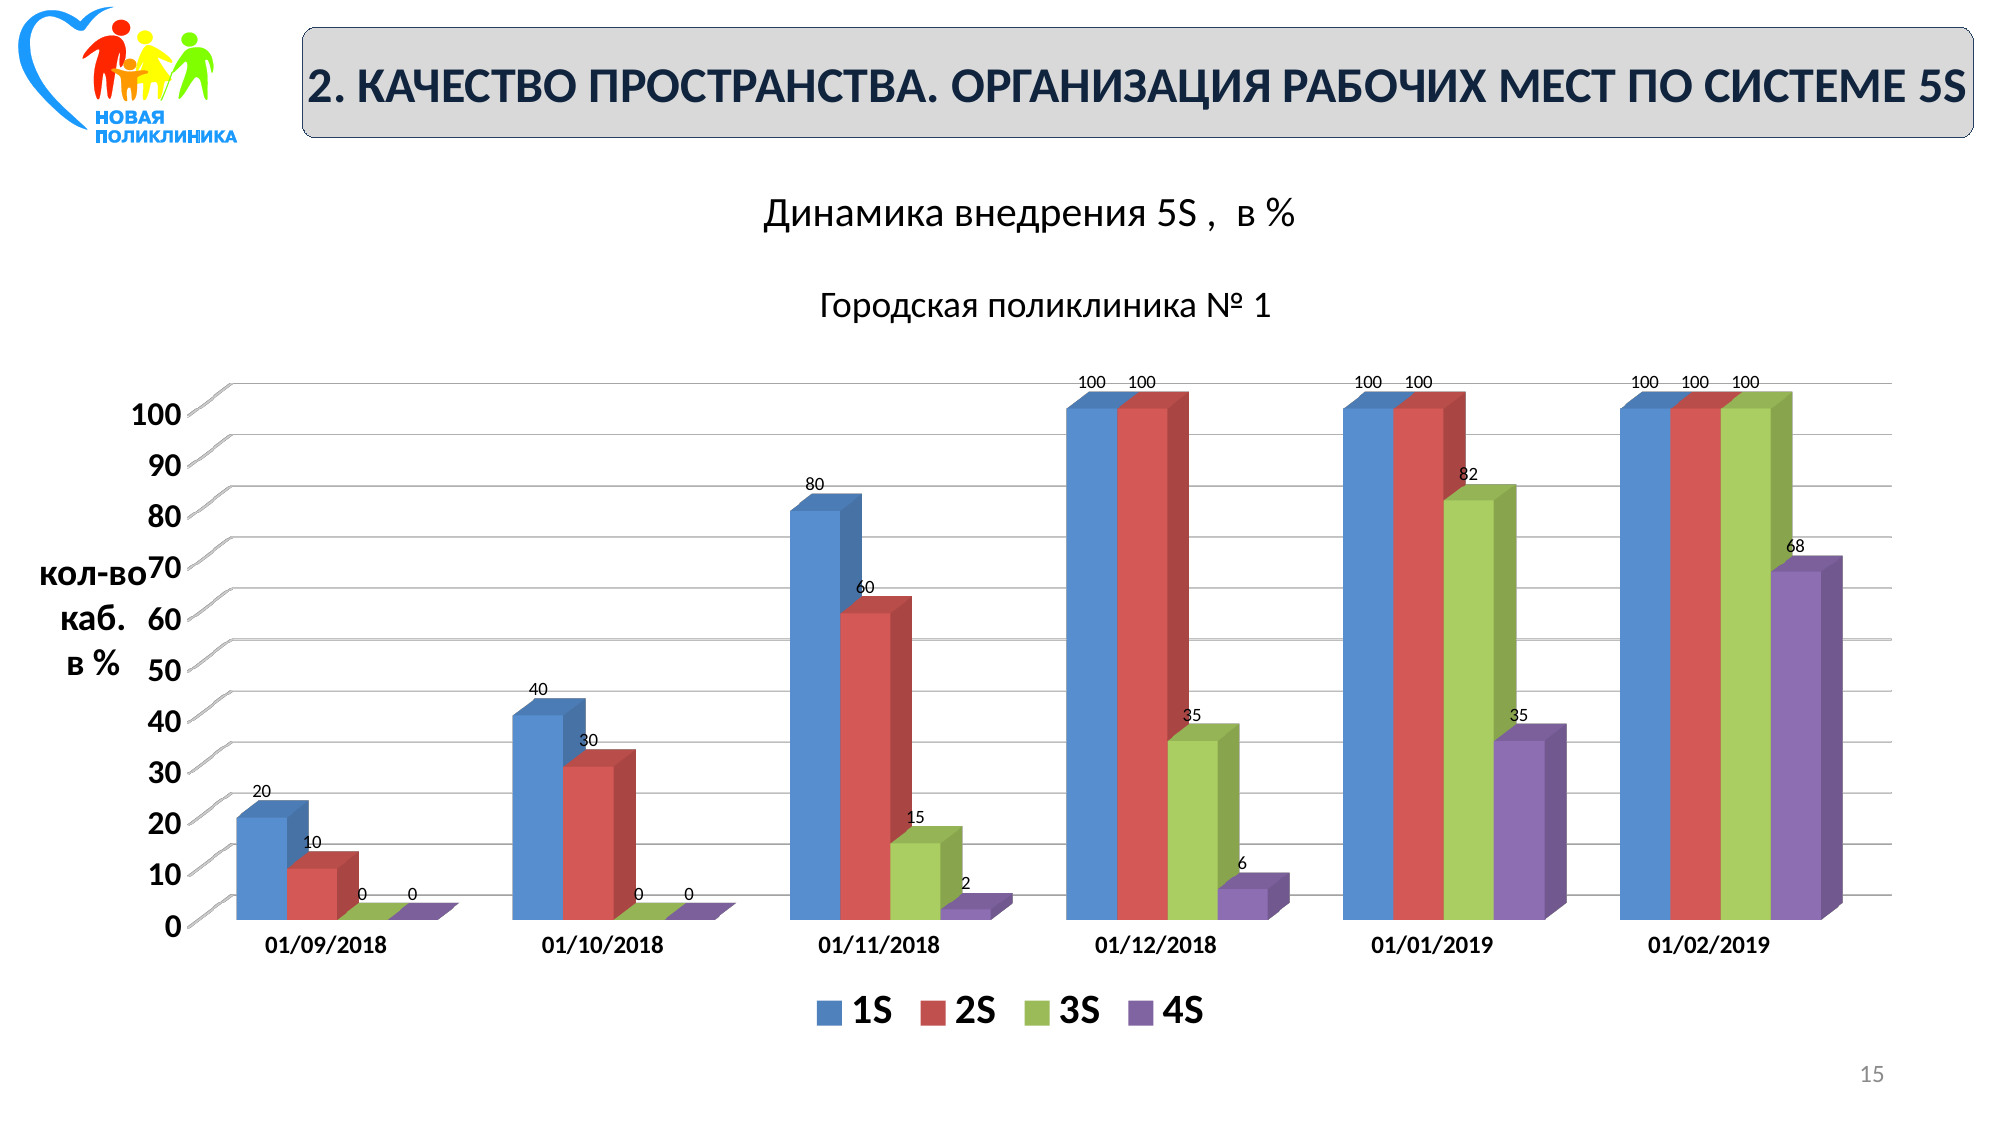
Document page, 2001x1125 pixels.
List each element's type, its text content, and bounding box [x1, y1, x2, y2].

picture [18, 6, 238, 143]
text_box кол-во каб. в % [22, 541, 79, 736]
title Динамика внедрения 5S , в % Городская поликлиника № 1 [120, 179, 1938, 367]
chart [83, 369, 1939, 1043]
slide_number 15 [1433, 1054, 1900, 1103]
text_box 2. КАЧЕСТВО ПРОСТРАНСТВА. ОРГАНИЗАЦИЯ РАБОЧИХ МЕСТ ПО СИСТЕМЕ 5S [302, 27, 1974, 138]
